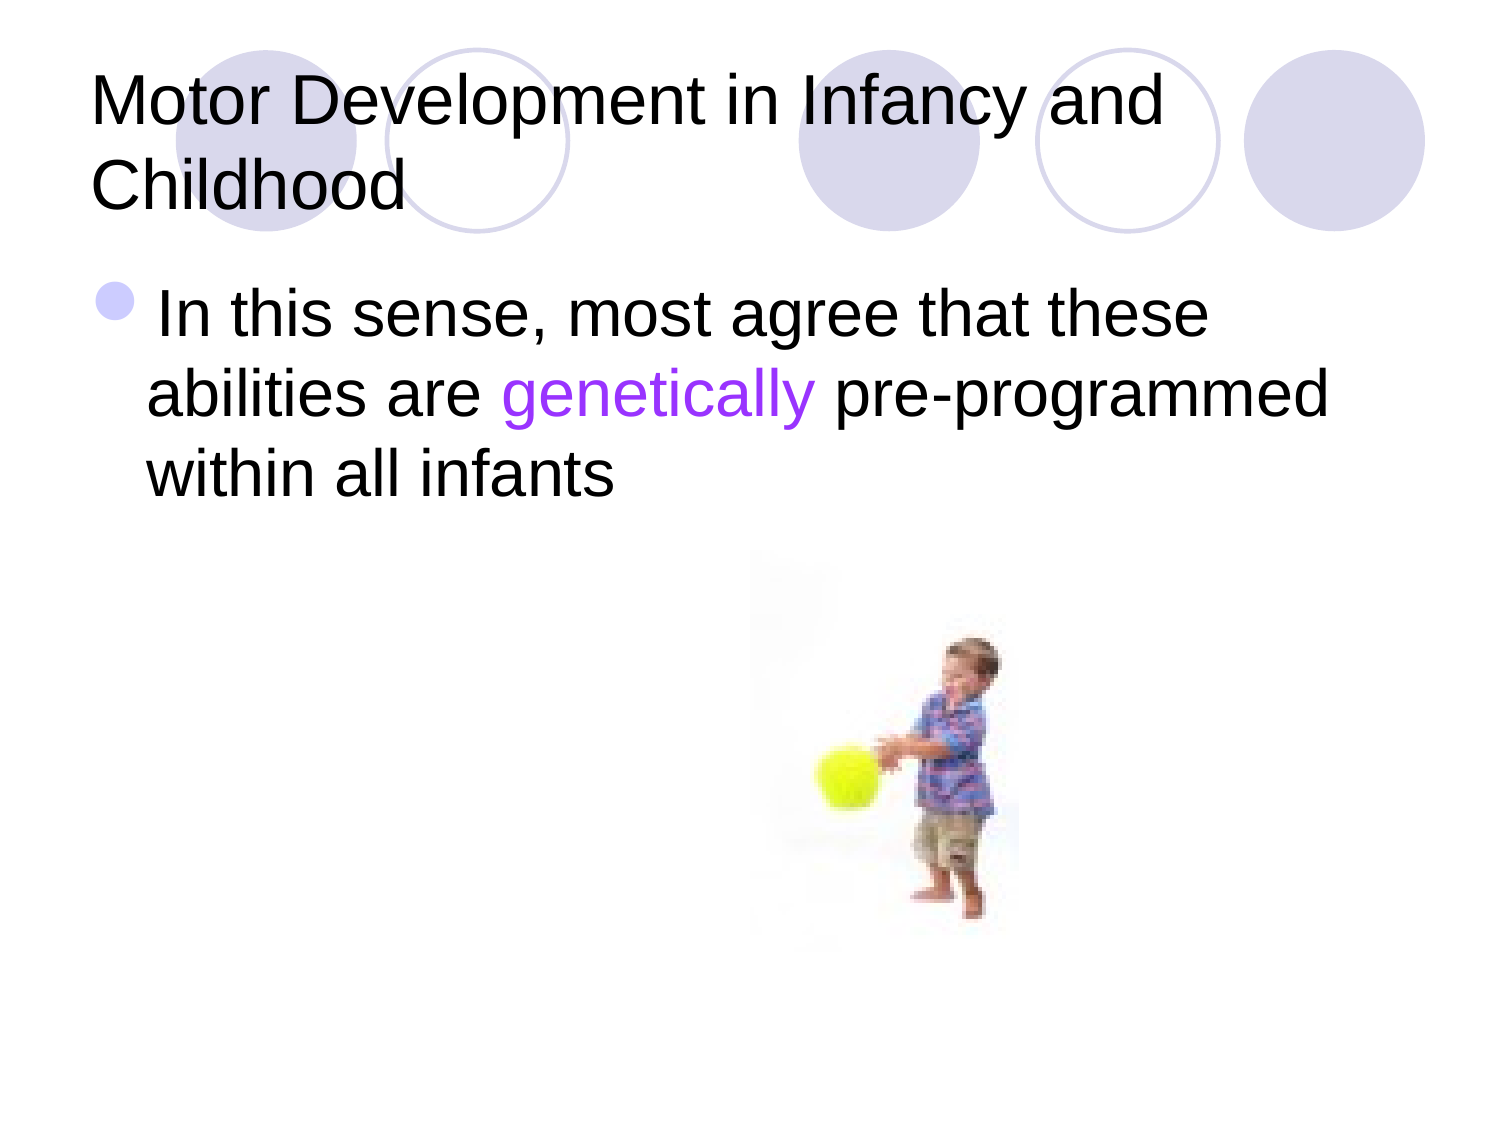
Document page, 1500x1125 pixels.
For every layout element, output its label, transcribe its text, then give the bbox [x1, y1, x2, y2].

title Motor Development in Infancy and Childhood [74, 44, 1426, 233]
picture [749, 550, 1020, 953]
list In this sense, most agree that these abilities are genetically pre-programmed within all infants [74, 262, 1426, 1006]
